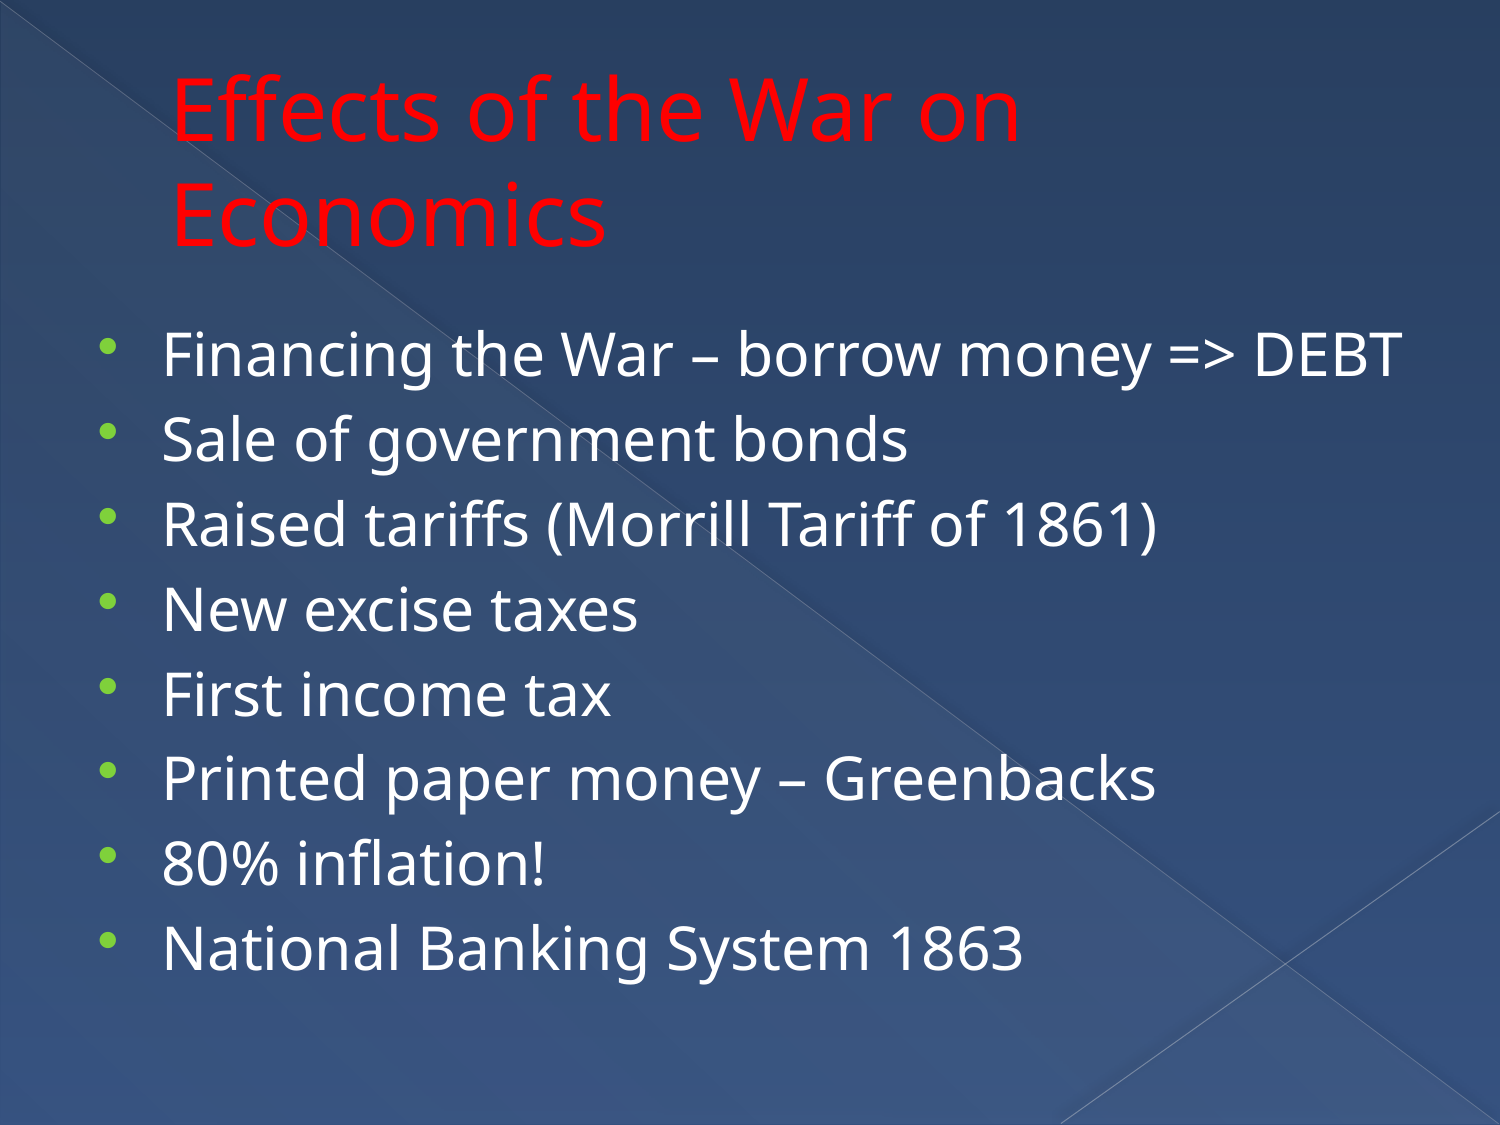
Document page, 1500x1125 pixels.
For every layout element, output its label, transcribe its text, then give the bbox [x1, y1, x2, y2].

list Financing the War – borrow money => DEBT Sale of government bonds Raised tariffs (Morrill Tariff of 1861) New excise taxes First income tax Printed paper money – Greenbacks 80% inflation! National Banking System 1863 [75, 308, 1425, 1059]
title Effects of the War on Economics [75, 43, 1425, 274]
